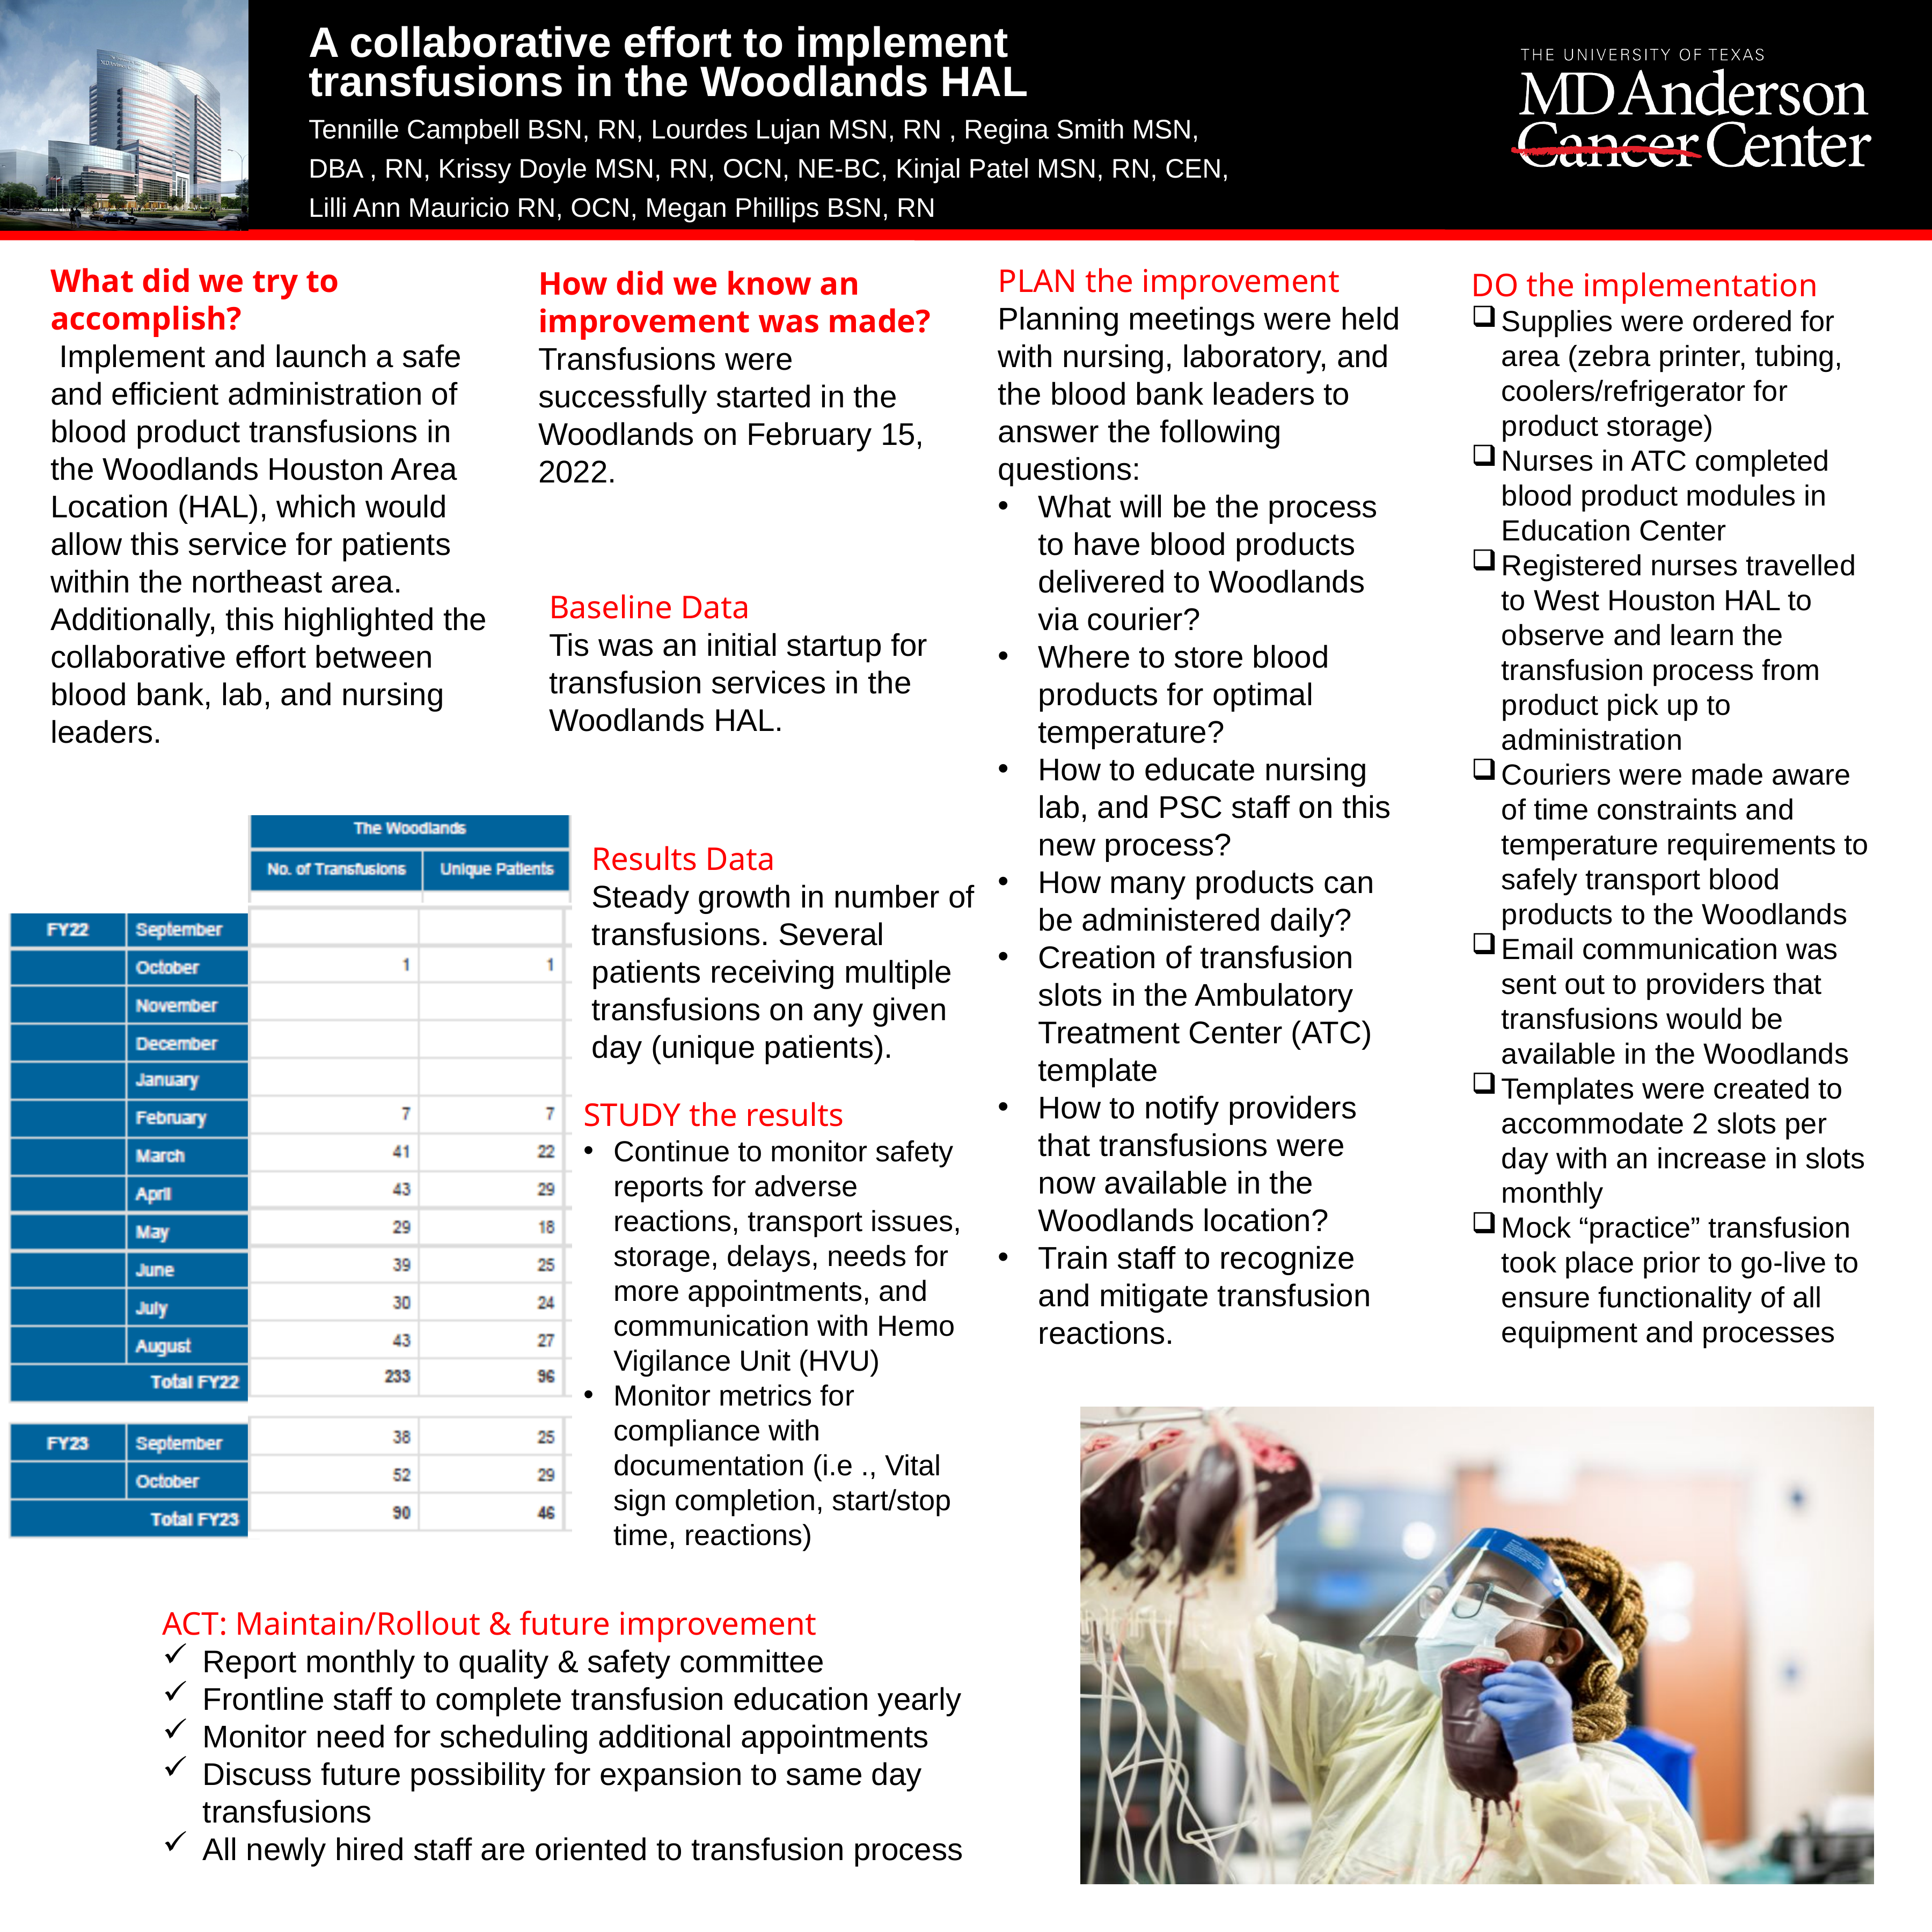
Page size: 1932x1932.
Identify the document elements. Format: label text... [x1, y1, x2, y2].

text_box Baseline Data Tis was an initial startup for transfusion services in the Woodlands HAL. [540, 583, 941, 742]
text_box What did we try to accomplish? Implement and launch a safe and efficient administration of blood product transfusions in the Woodlands Houston Area Location (HAL), which would allow this service for patients within the northeast area. Additionally, this highlighted the collaborative effort between blood bank, lab, and nursing leaders. [50, 261, 489, 782]
text_box STUDY the results Continue to monitor safety reports for adverse reactions, transport issues, storage, delays, needs for more appointments, and communication with Hemo Vigilance Unit (HVU) Monitor metrics for compliance with documentation (i.e ., Vital sign completion, start/stop time, reactions) [583, 1095, 986, 1584]
text_box Results Data Steady growth in number of transfusions. Several patients receiving multiple transfusions on any given day (unique patients). [583, 835, 986, 1069]
picture [3, 904, 572, 1548]
picture [0, 0, 248, 231]
picture [1080, 1407, 1874, 1885]
text_box DO the implementation Supplies were ordered for area (zebra printer, tubing, coolers/refrigerator for product storage) Nurses in ATC completed blood product modules in Education Center Registered nurses travelled to West Houston HAL to observe and learn the transfusion process from product pick up to administration Couriers were made aware of time constraints and temperature requirements to safely transport blood products to the Woodlands Email communication was sent out to providers that transfusions would be available in the Woodlands Templates were created to accommodate 2 slots per day with an increase in slots monthly Mock “practice” transfusion took place prior to go-live to ensure functionality of all equipment and processes [1471, 265, 1874, 1407]
picture [248, 815, 572, 903]
text_box PLAN the improvement Planning meetings were held with nursing, laboratory, and the blood bank leaders to answer the following questions: What will be the process to have blood products delivered to Woodlands via courier? Where to store blood products for optimal temperature? How to educate nursing lab, and PSC staff on this new process? How many products can be administered daily? Creation of transfusion slots in the Ambulatory Treatment Center (ATC) template How to notify providers that transfusions were now available in the Woodlands location? Train staff to recognize and mitigate transfusion reactions. [998, 261, 1401, 1397]
text_box ACT: Maintain/Rollout & future improvement Report monthly to quality & safety committee Frontline staff to complete transfusion education yearly Monitor need for scheduling additional appointments Discuss future possibility for expansion to same day transfusions All newly hired staff are oriented to transfusion process [162, 1604, 1005, 1932]
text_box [247, 0, 1932, 235]
text_box How did we know an improvement was made? Transfusions were successfully started in the Woodlands on February 15, 2022. [538, 264, 941, 614]
